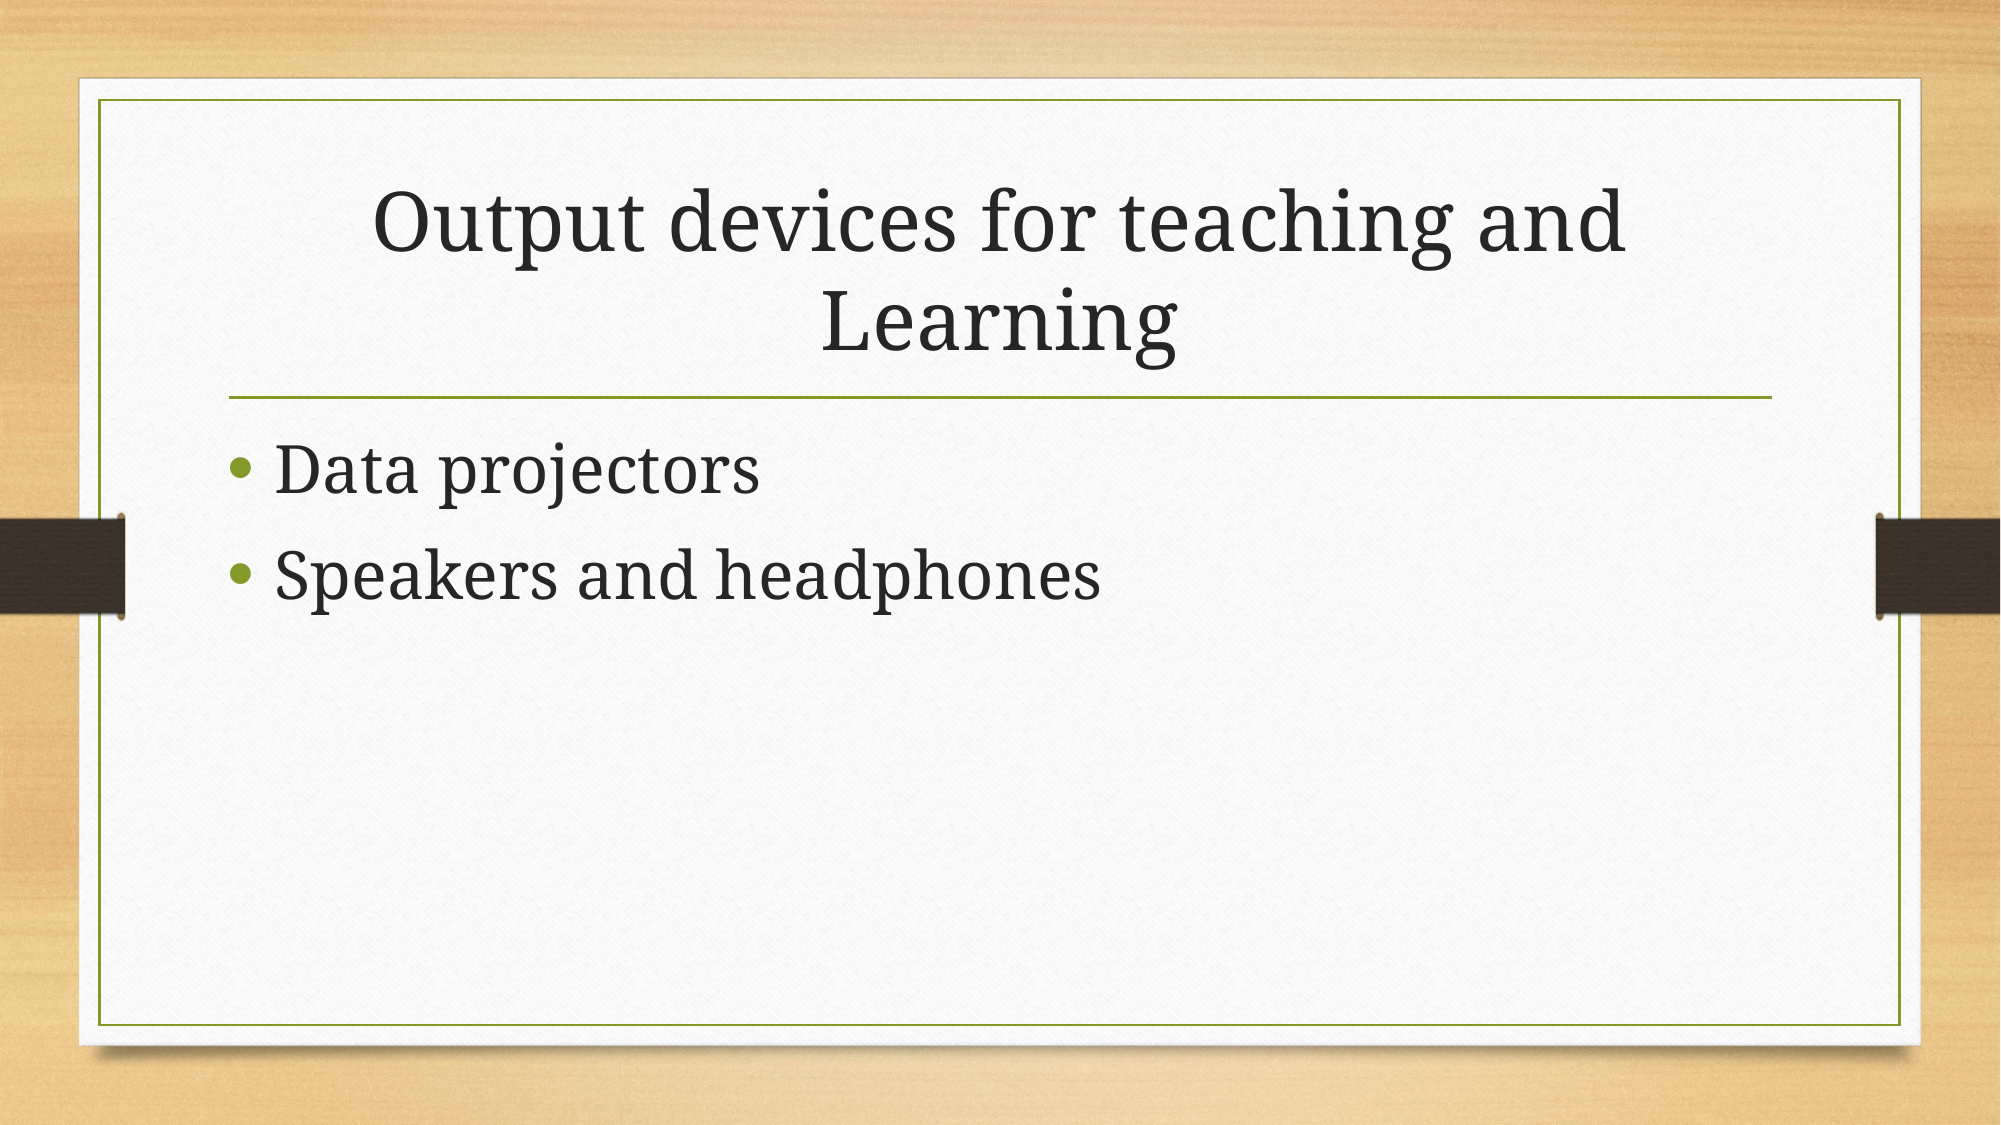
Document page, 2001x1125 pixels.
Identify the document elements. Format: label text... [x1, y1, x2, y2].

list Data projectors Speakers and headphones [212, 419, 1788, 964]
picture [0, 0, 2001, 1125]
title Output devices for teaching and Learning [212, 161, 1788, 375]
